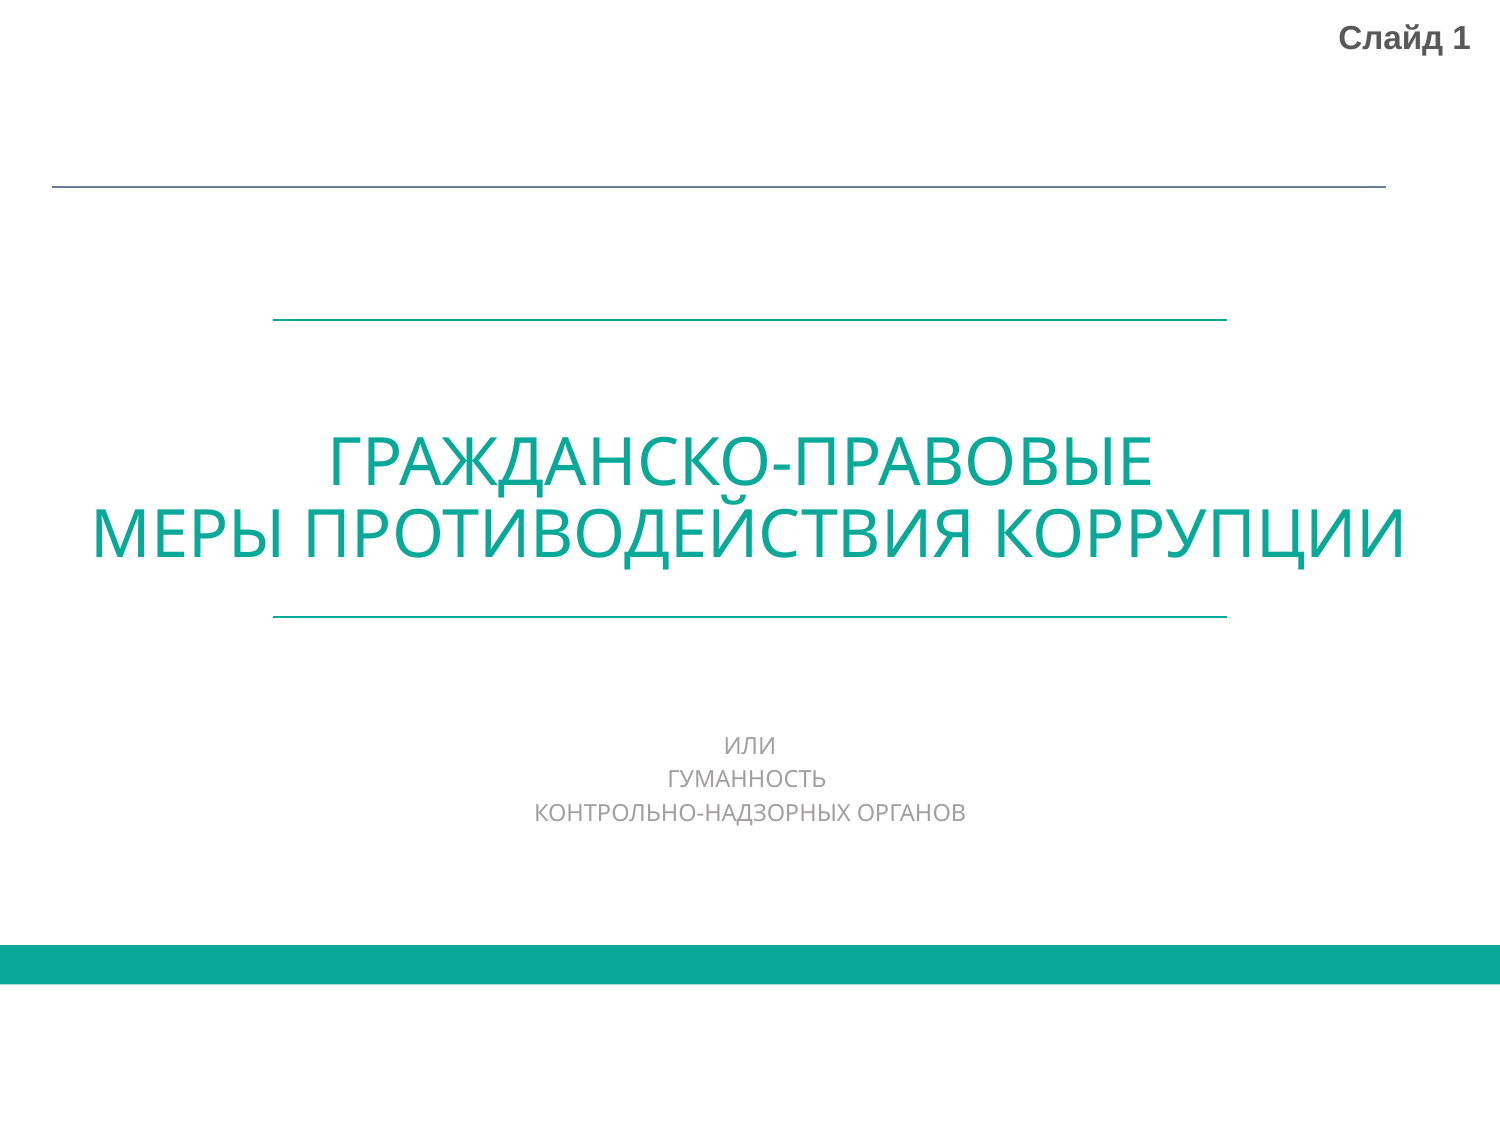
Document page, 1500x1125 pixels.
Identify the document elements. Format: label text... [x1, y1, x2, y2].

list или гуманность контрольно-надзорных органов [273, 710, 1227, 842]
text_box Слайд 1 [1288, 9, 1486, 64]
title Гражданско-правовые меры противодействия коррупции [83, 343, 1418, 657]
